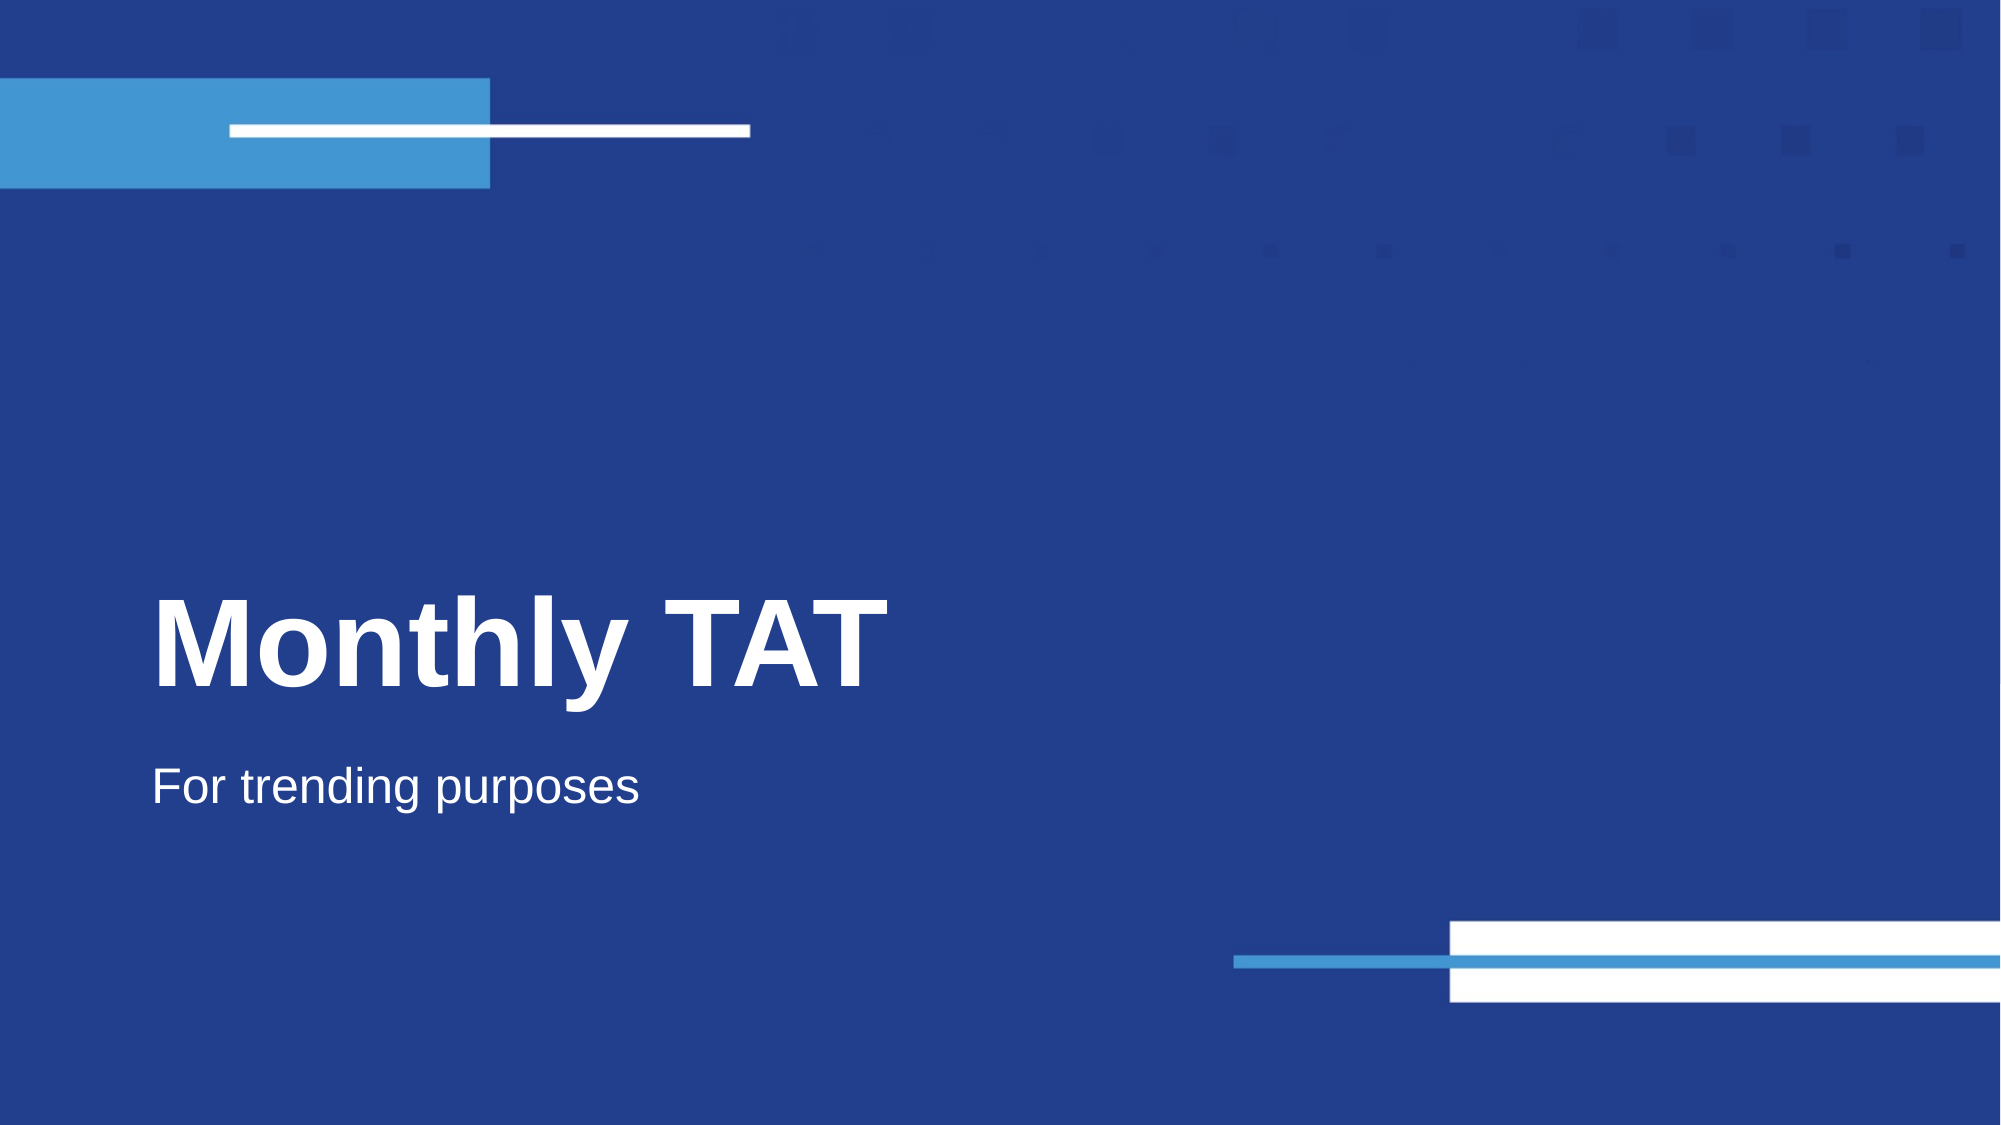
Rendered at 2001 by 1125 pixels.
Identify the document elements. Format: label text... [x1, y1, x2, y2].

title Monthly TAT [136, 252, 1862, 721]
list For trending purposes [136, 752, 1055, 999]
picture [0, 0, 2001, 1125]
